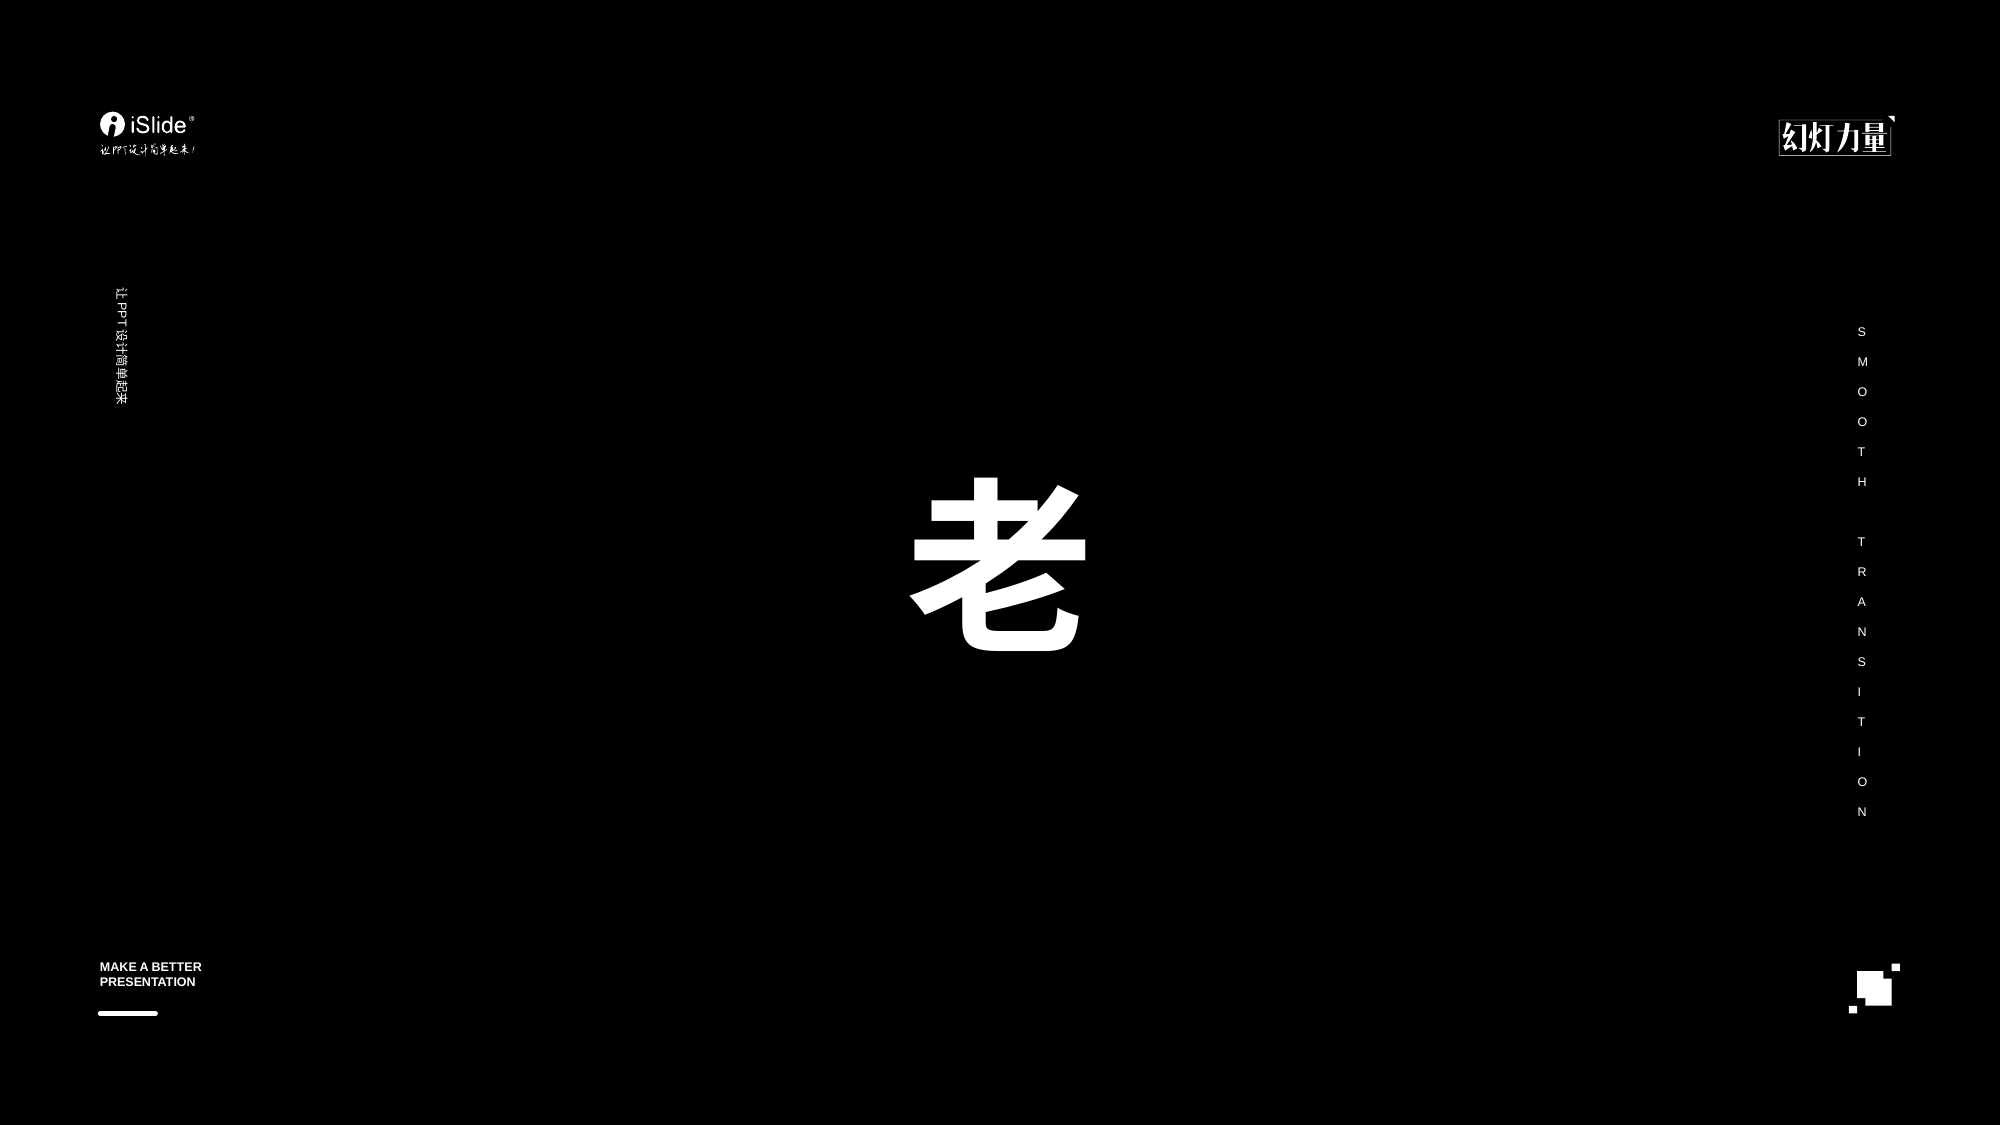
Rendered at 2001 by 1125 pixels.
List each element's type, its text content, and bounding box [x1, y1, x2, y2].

text_box 老 [211, 405, 1788, 719]
